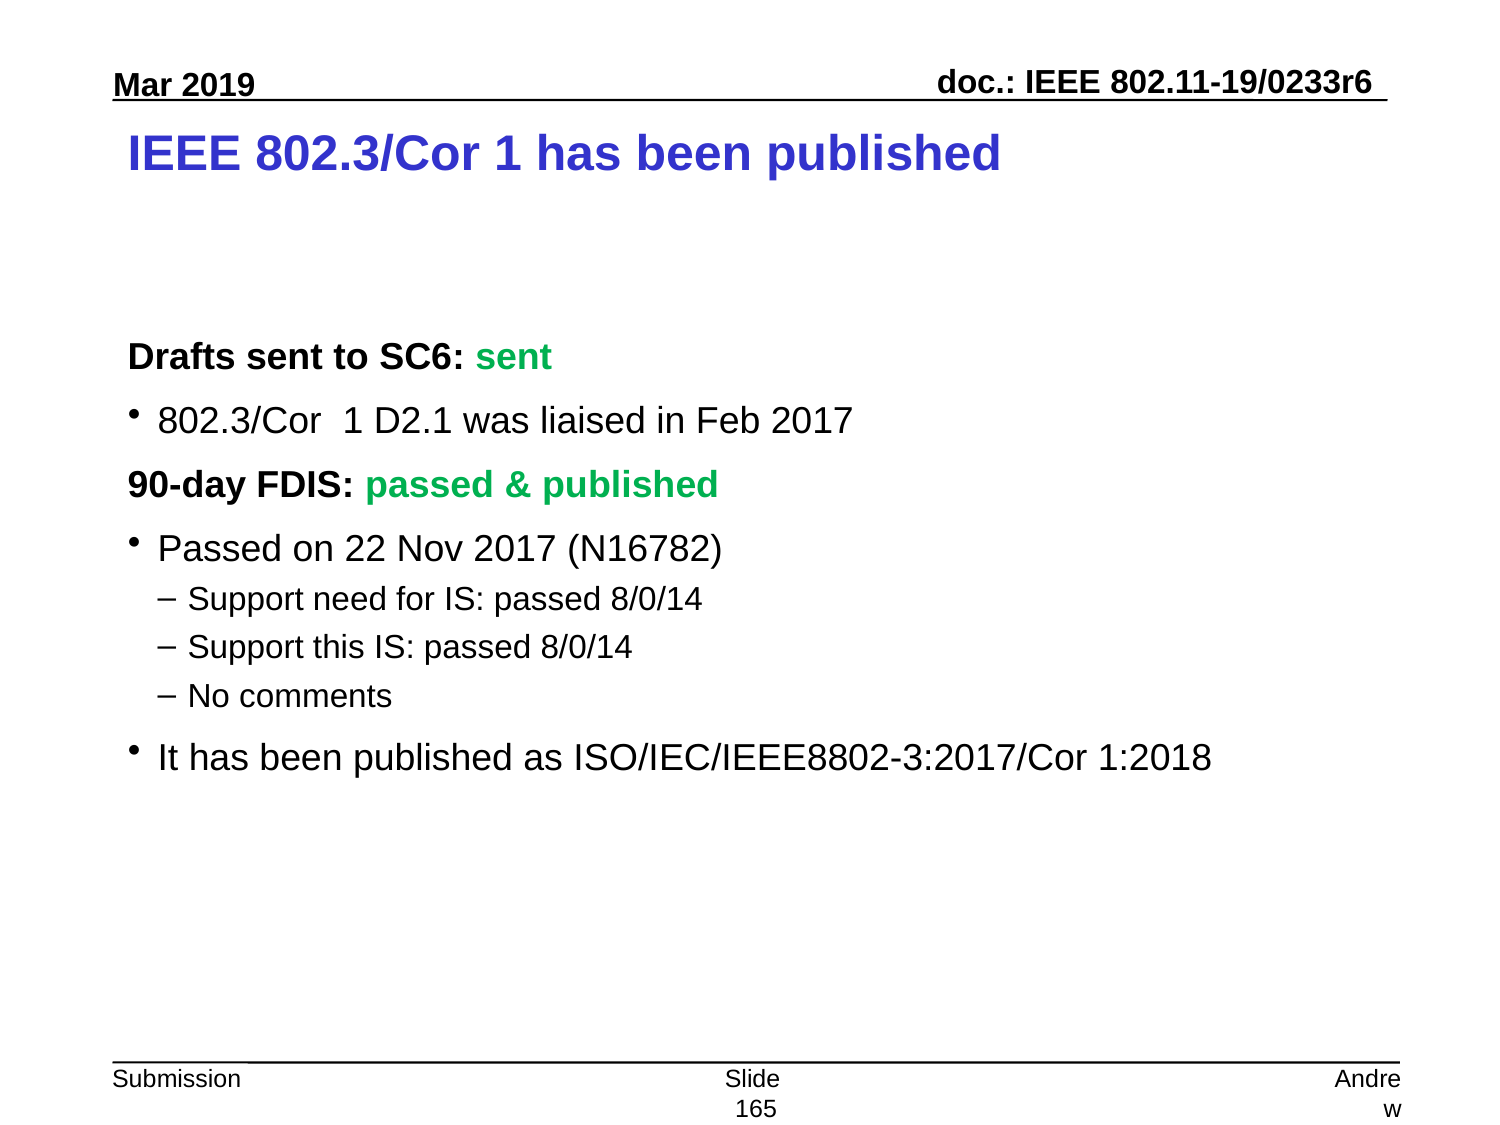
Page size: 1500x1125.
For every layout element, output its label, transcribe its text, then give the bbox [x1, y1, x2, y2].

list Drafts sent to SC6: sent 802.3/Cor 1 D2.1 was liaised in Feb 2017 90-day FDIS: passed & published Passed on 22 Nov 2017 (N16782) Support need for IS: passed 8/0/14 Support this IS: passed 8/0/14 No comments It has been published as ISO/IEC/IEEE8802-3:2017/Cor 1:2018 [112, 324, 1388, 1000]
footer Andrew Myles, Cisco [1320, 1061, 1402, 1093]
title IEEE 802.3/Cor 1 has been published [112, 112, 1388, 288]
slide_number Slide 165 [709, 1061, 803, 1093]
